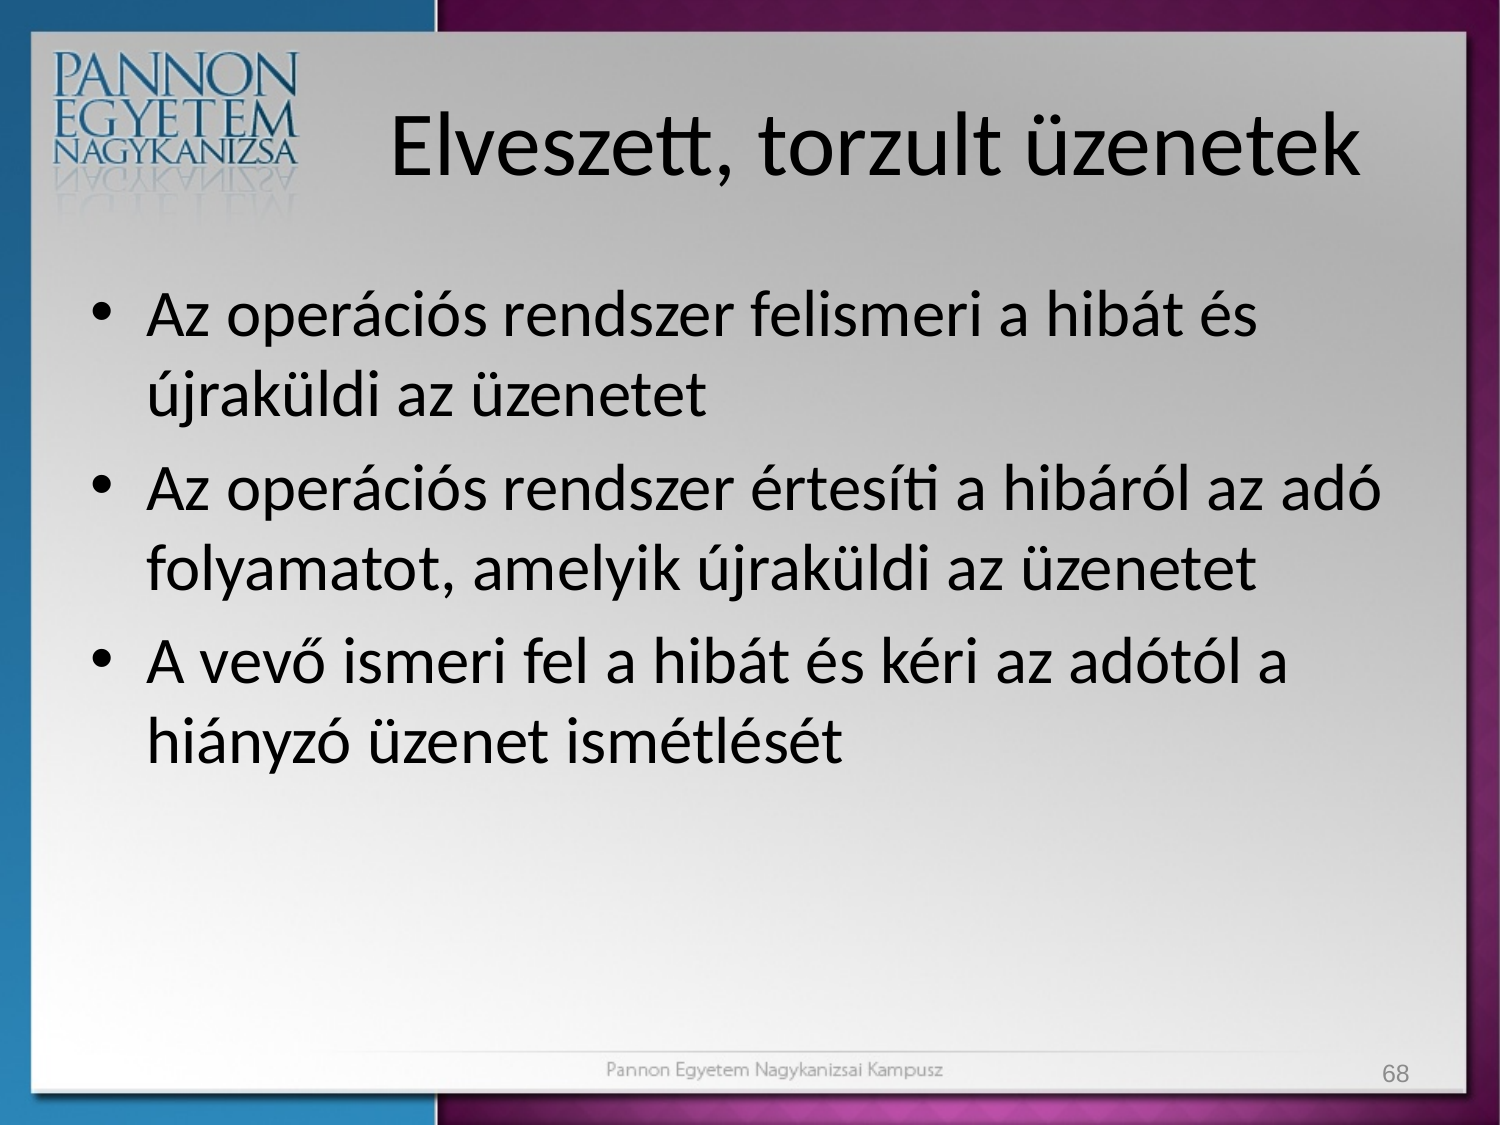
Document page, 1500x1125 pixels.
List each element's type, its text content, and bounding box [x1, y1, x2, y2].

list Az operációs rendszer felismeri a hibát és újraküldi az üzenetet Az operációs rendszer értesíti a hibáról az adó folyamatot, amelyik újraküldi az üzenetet A vevő ismeri fel a hibát és kéri az adótól a hiányzó üzenet ismétlését [75, 262, 1425, 1038]
slide_number 68 [1074, 1042, 1425, 1103]
title Elveszett, torzult üzenetek [328, 45, 1425, 233]
picture [0, 0, 1500, 1125]
